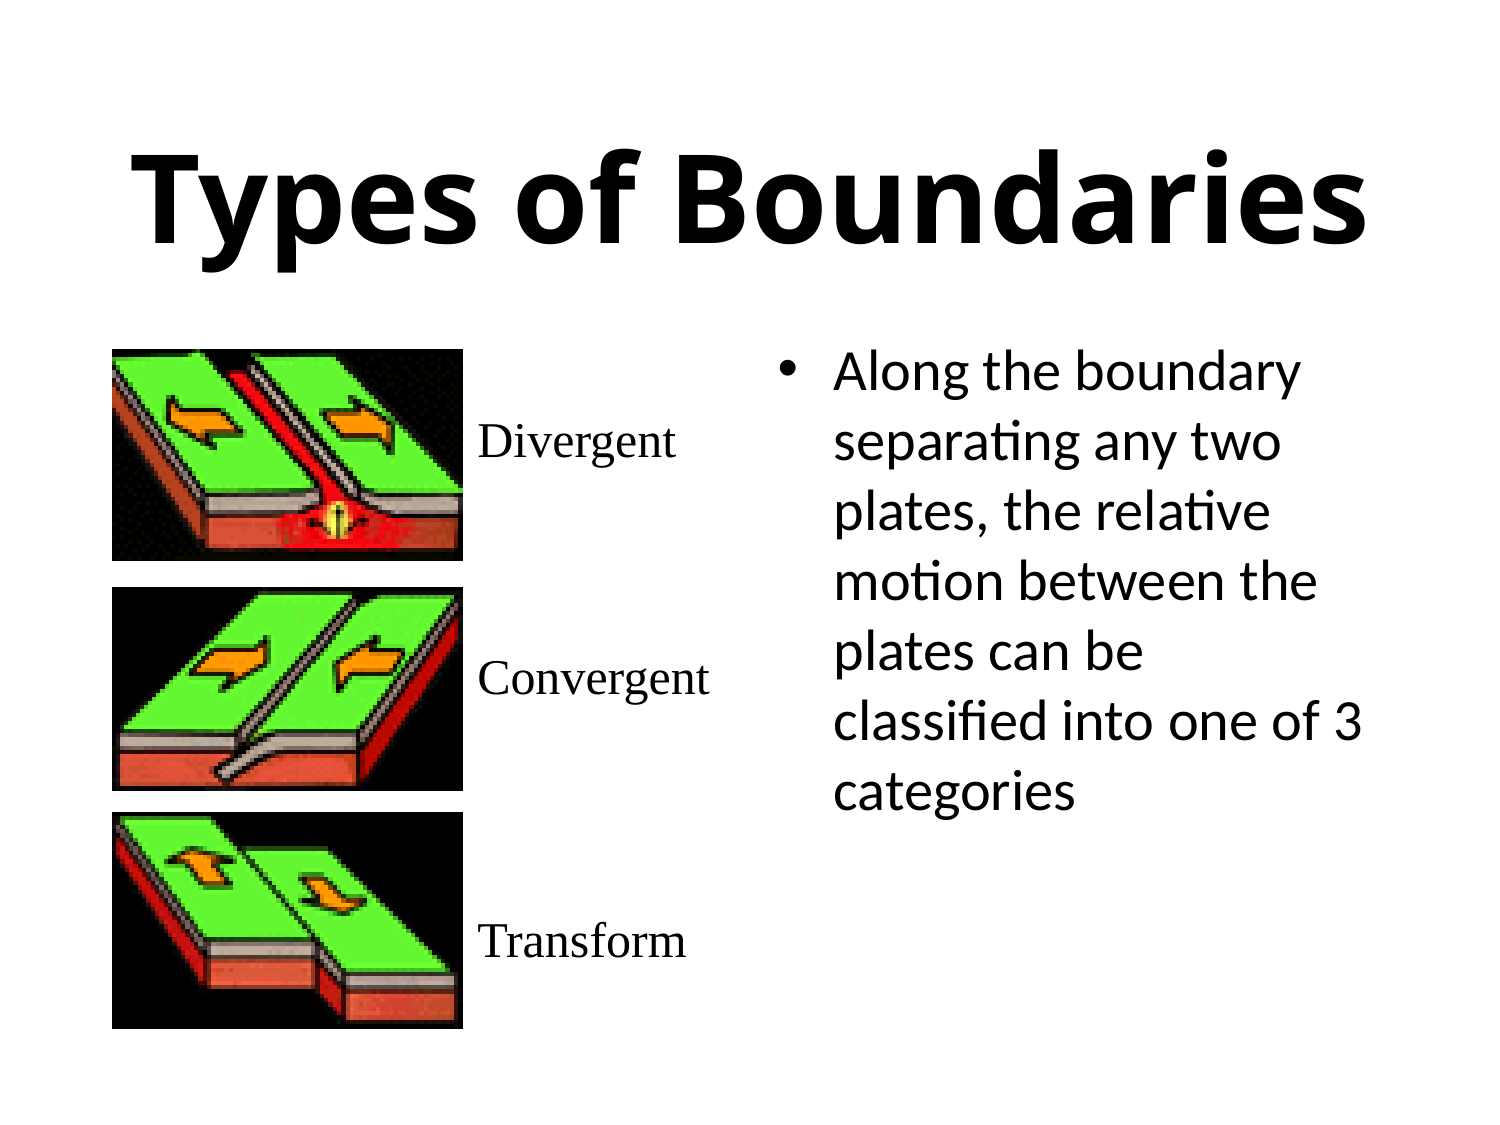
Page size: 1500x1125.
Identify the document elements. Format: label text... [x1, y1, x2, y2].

list Along the boundary separating any two plates, the relative motion between the plates can be classified into one of 3 categories [762, 324, 1388, 1000]
picture [112, 587, 463, 792]
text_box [112, 349, 463, 561]
text_box Divergent [466, 399, 725, 475]
text_box Convergent [466, 637, 763, 713]
text_box Transform [466, 899, 888, 975]
picture [112, 812, 463, 1029]
title Types of Boundaries [112, 99, 1388, 288]
